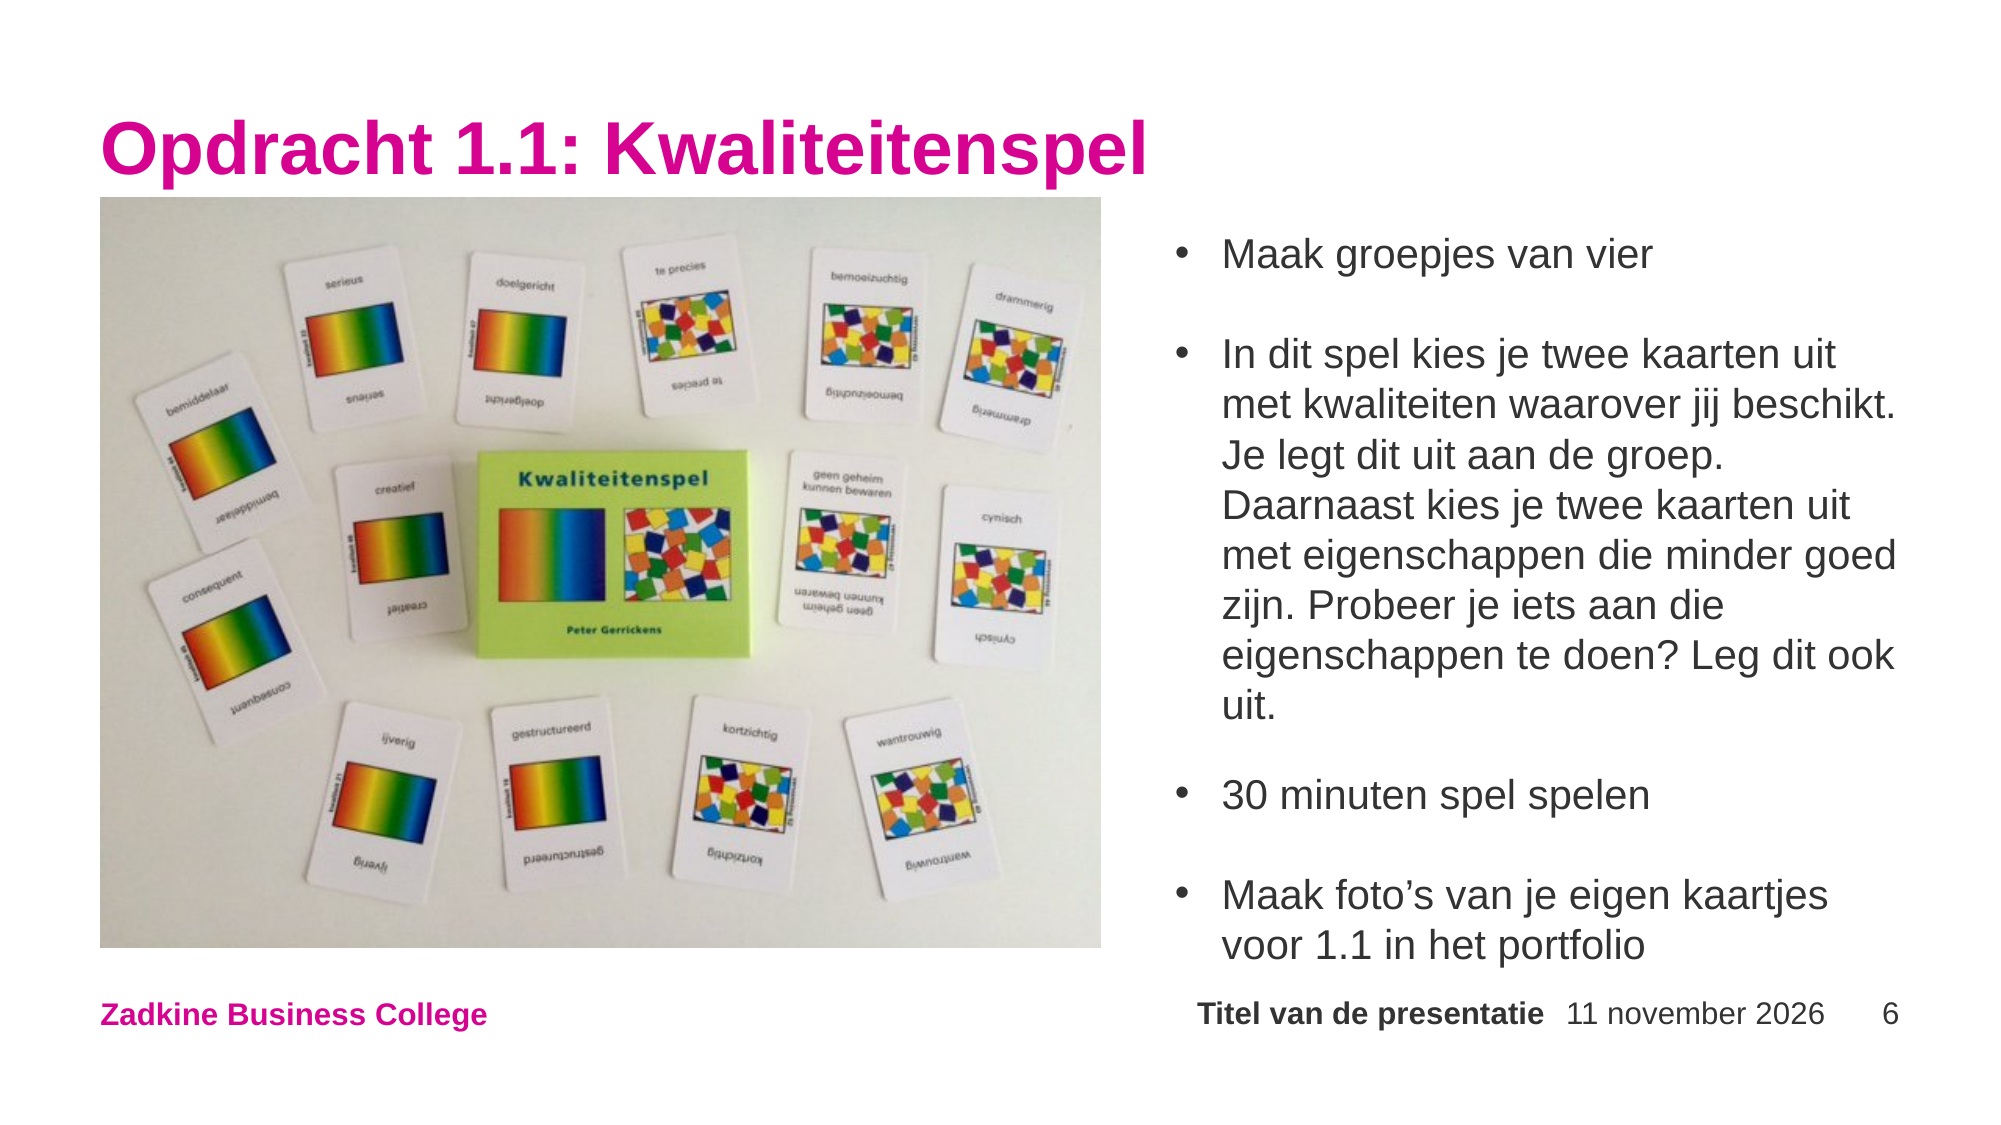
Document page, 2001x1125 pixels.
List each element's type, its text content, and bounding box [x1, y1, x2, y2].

title Opdracht 1.1: Kwaliteitenspel [100, 100, 1900, 190]
text_box Maak groepjes van vier In dit spel kies je twee kaarten uit met kwaliteiten waarover jij beschikt. Je legt dit uit aan de groep. Daarnaast kies je twee kaarten uit met eigenschappen die minder goed zijn. Probeer je iets aan die eigenschappen te doen? Leg dit ook uit. 30 minuten spel spelen Maak foto’s van je eigen kaartjes voor 1.1 in het portfolio [1159, 219, 1919, 975]
footer Titel van de presentatie [870, 993, 1546, 1033]
slide_number 6 [1825, 993, 1900, 1033]
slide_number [1546, 993, 1825, 1033]
picture [100, 197, 1101, 948]
